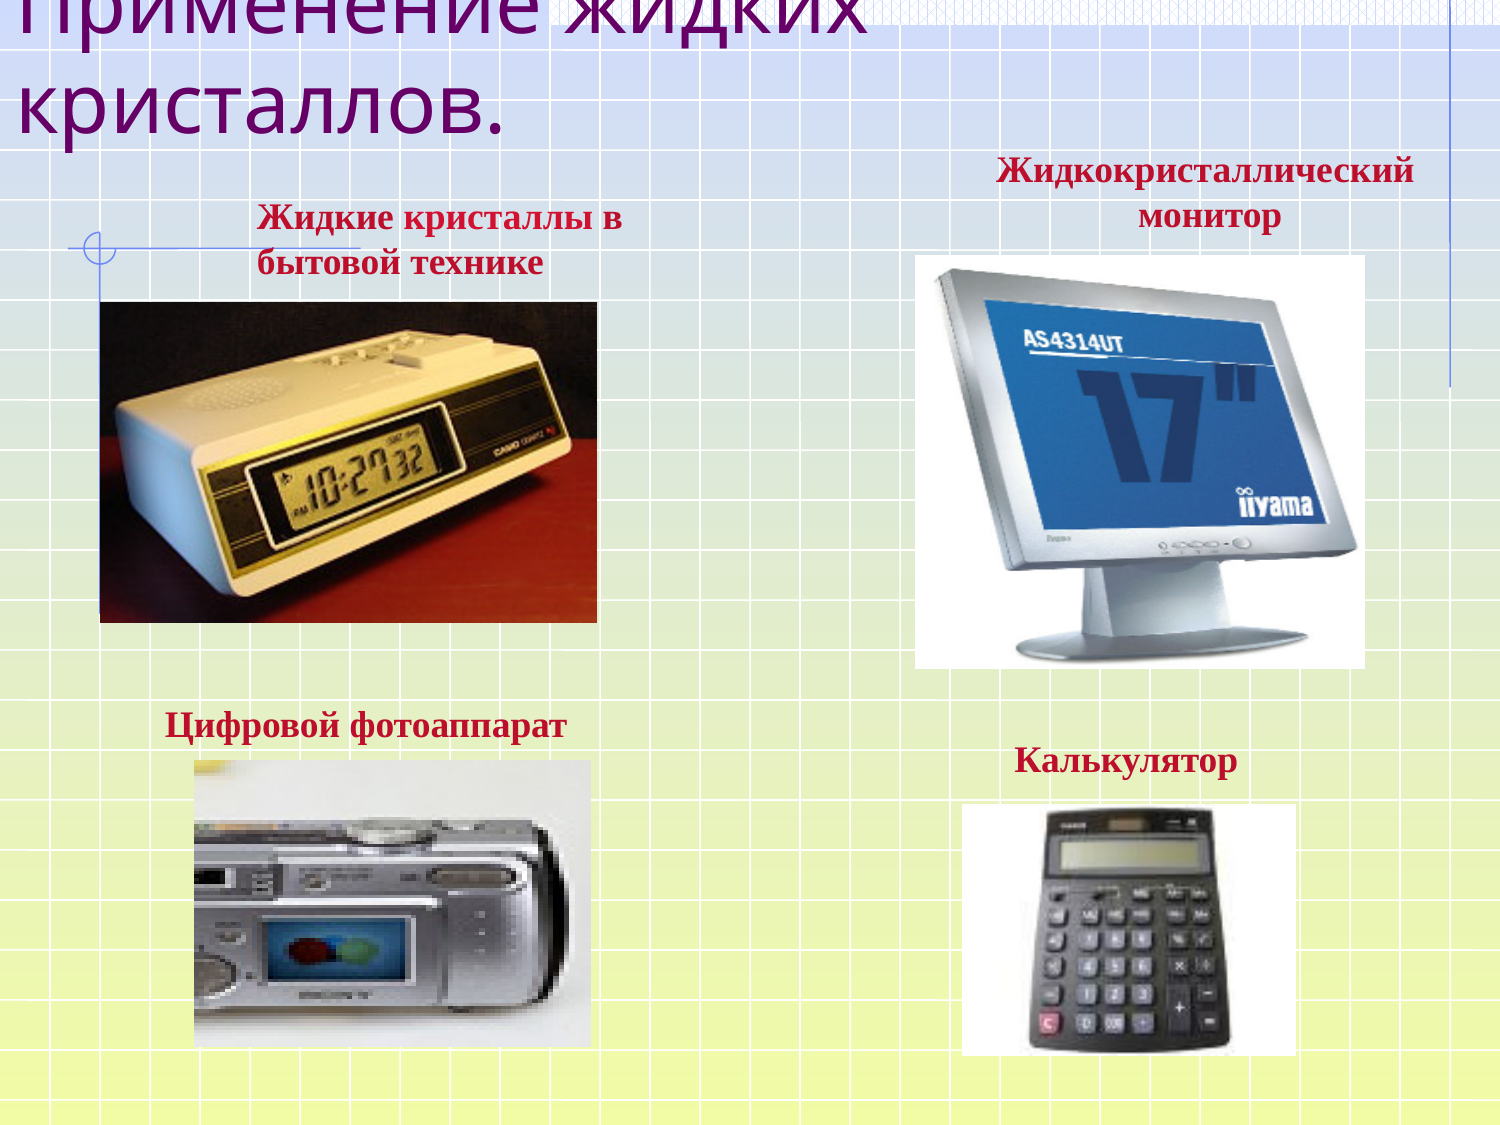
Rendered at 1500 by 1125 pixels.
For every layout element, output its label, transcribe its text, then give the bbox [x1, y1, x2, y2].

text_box Калькулятор [999, 727, 1263, 788]
picture [100, 302, 597, 623]
text_box Цифровой фотоаппарат [149, 692, 583, 753]
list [915, 255, 1365, 670]
text_box Жидкие кристаллы в бытовой технике [242, 184, 639, 290]
picture [962, 804, 1296, 1056]
picture [194, 760, 591, 1048]
text_box Жидкокристаллический монитор [981, 137, 1440, 242]
title Применение жидких кристаллов. [0, 54, 1351, 159]
